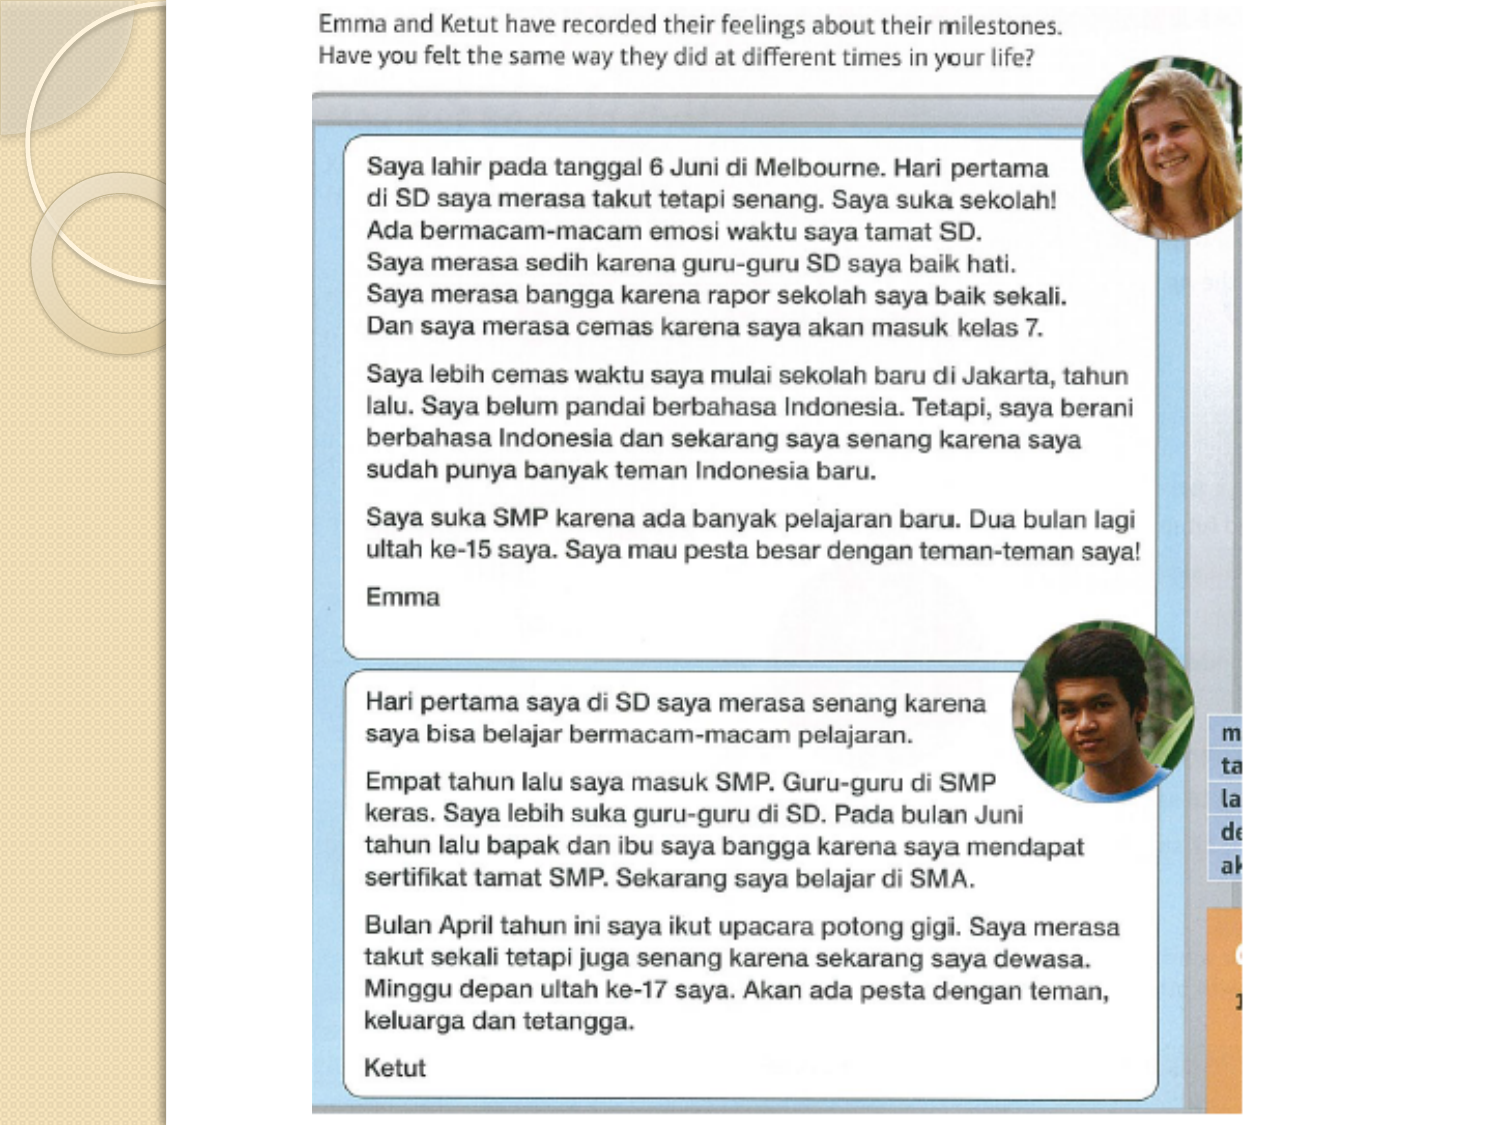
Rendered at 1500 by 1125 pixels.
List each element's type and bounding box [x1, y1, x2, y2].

list [312, 6, 1282, 1125]
